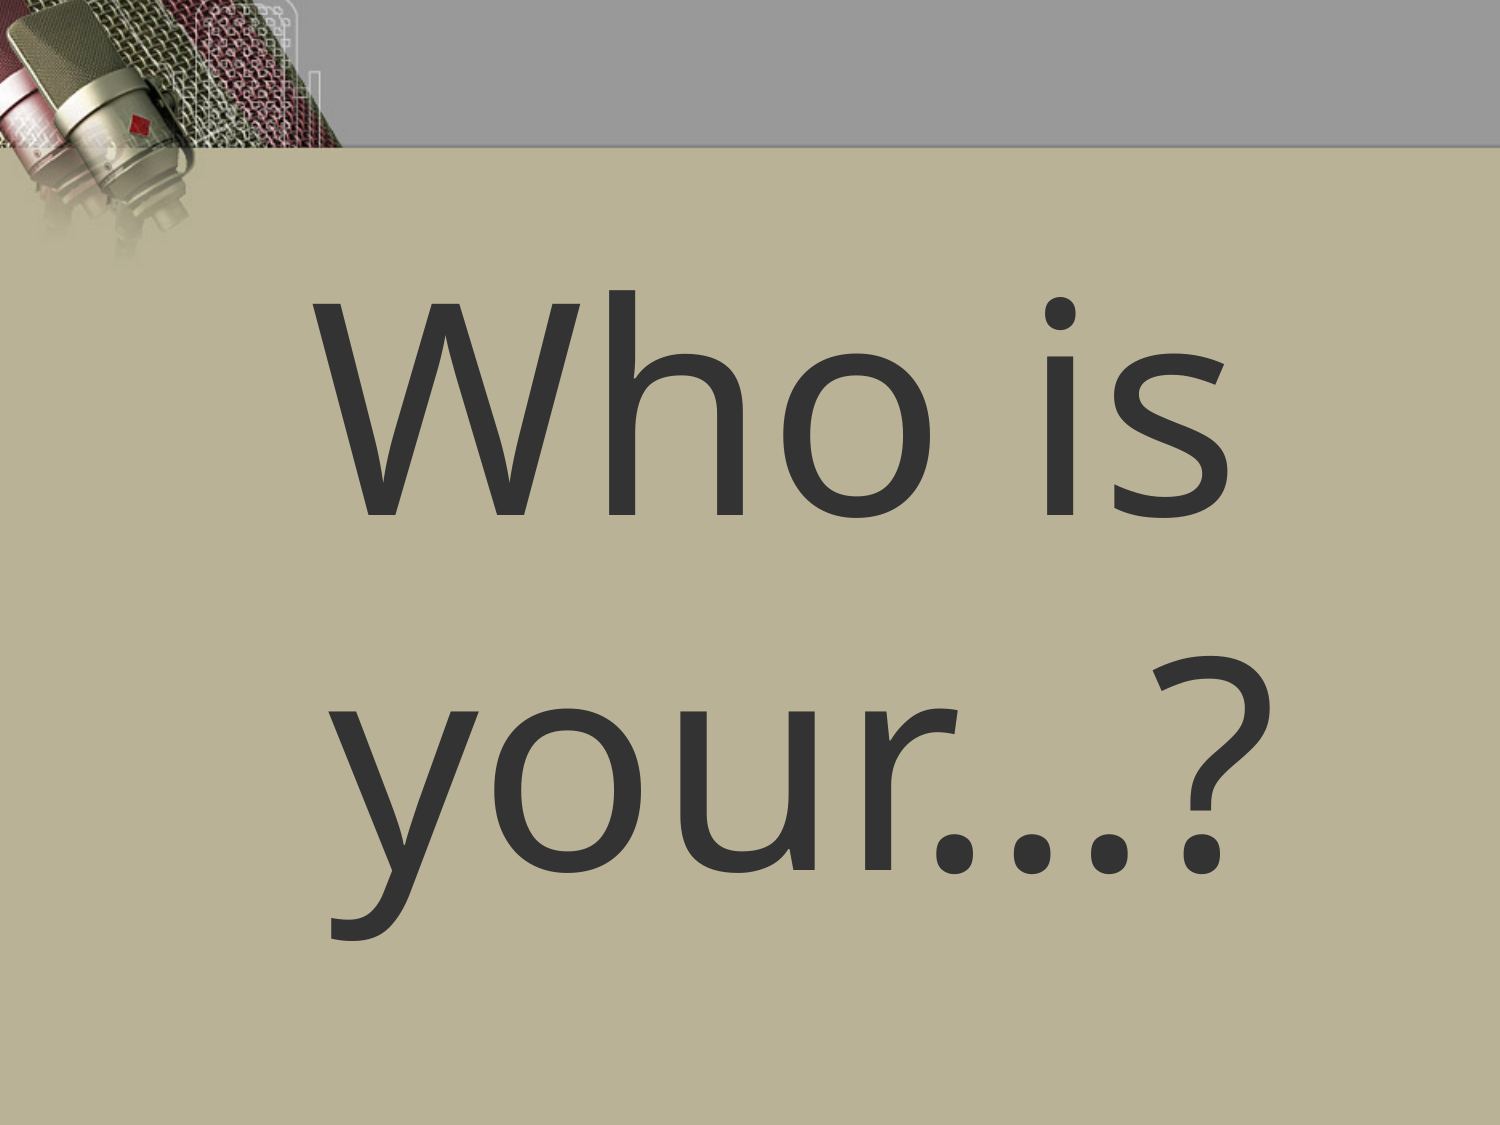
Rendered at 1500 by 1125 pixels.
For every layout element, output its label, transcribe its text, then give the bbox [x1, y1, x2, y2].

list Who is your…? [87, 212, 1463, 1051]
picture [0, 0, 1500, 1125]
